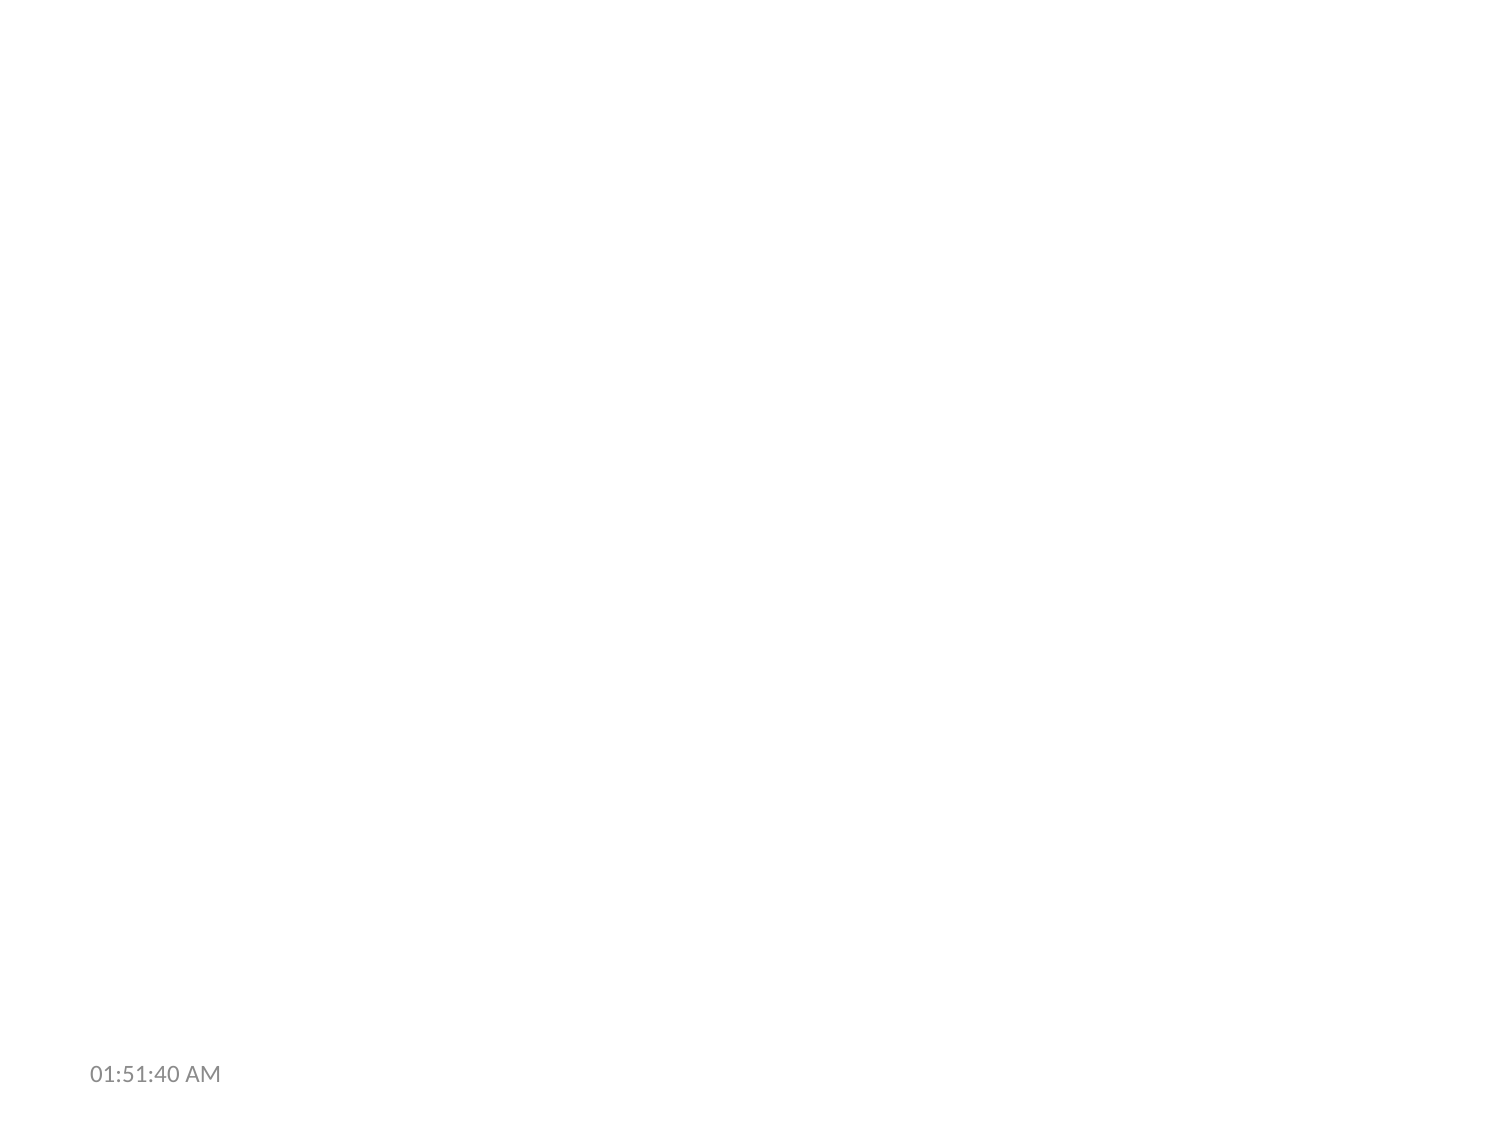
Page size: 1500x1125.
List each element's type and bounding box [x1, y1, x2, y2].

slide_number [75, 1042, 425, 1103]
